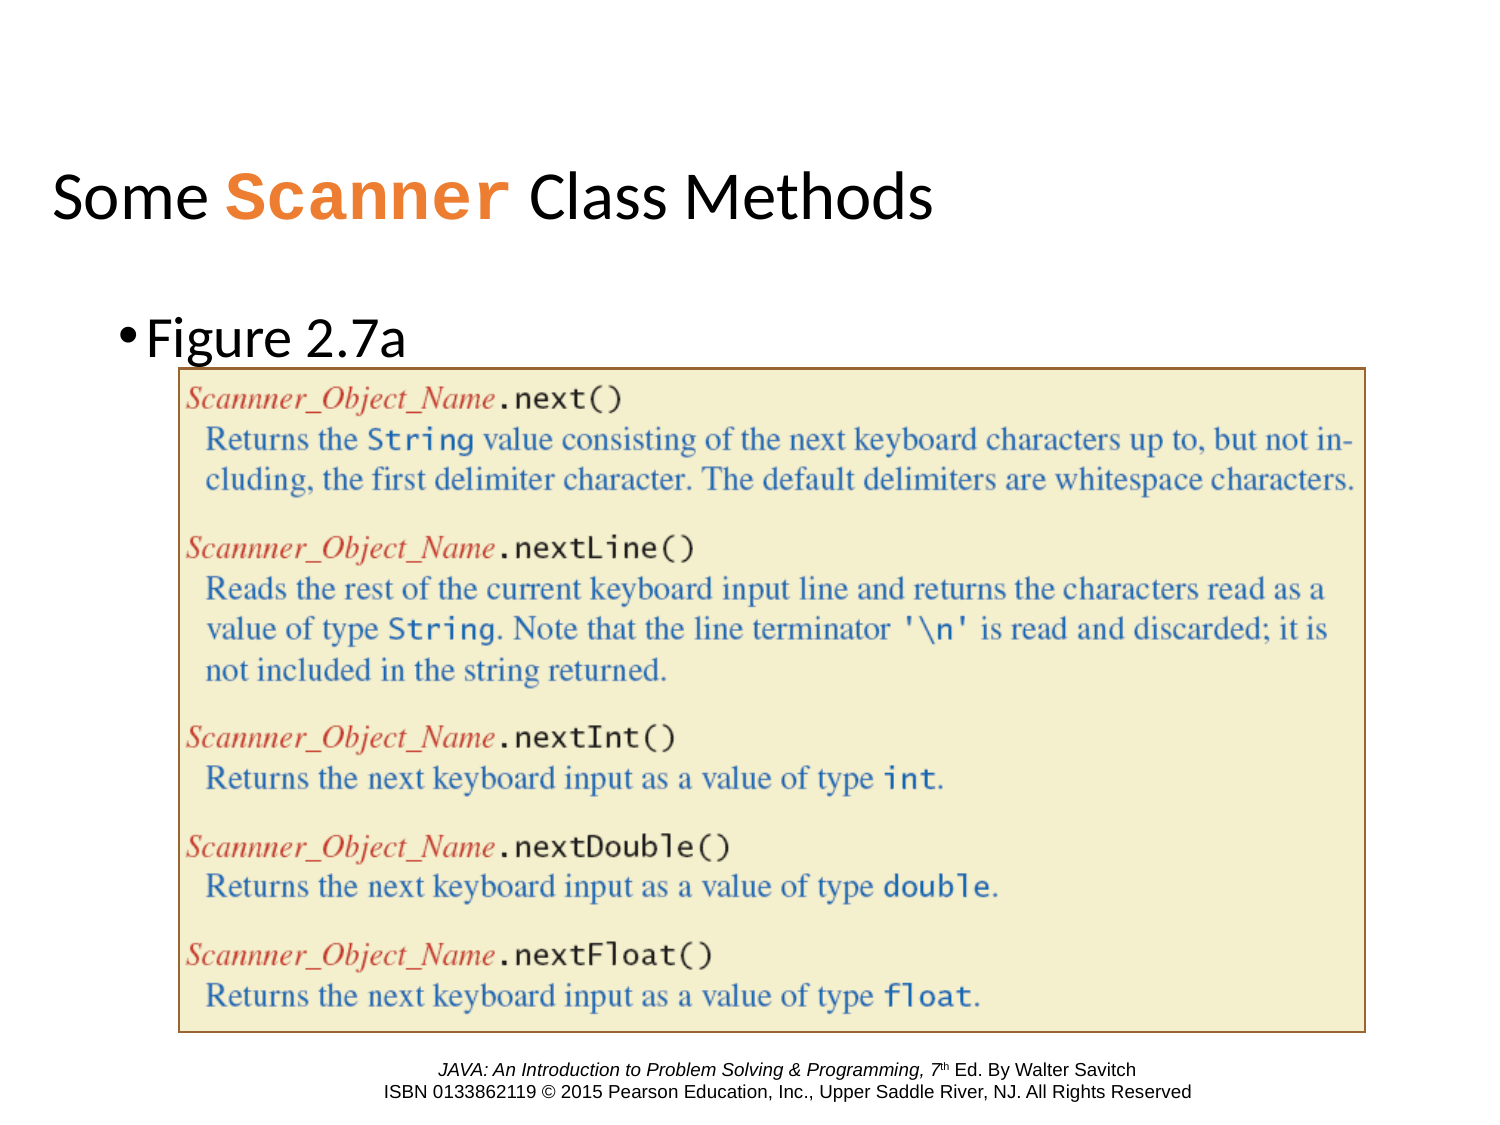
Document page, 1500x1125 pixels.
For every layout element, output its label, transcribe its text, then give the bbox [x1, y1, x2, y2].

title Some Scanner Class Methods [37, 72, 1425, 323]
picture [179, 369, 1364, 1032]
list Figure 2.7a [103, 299, 1397, 1014]
